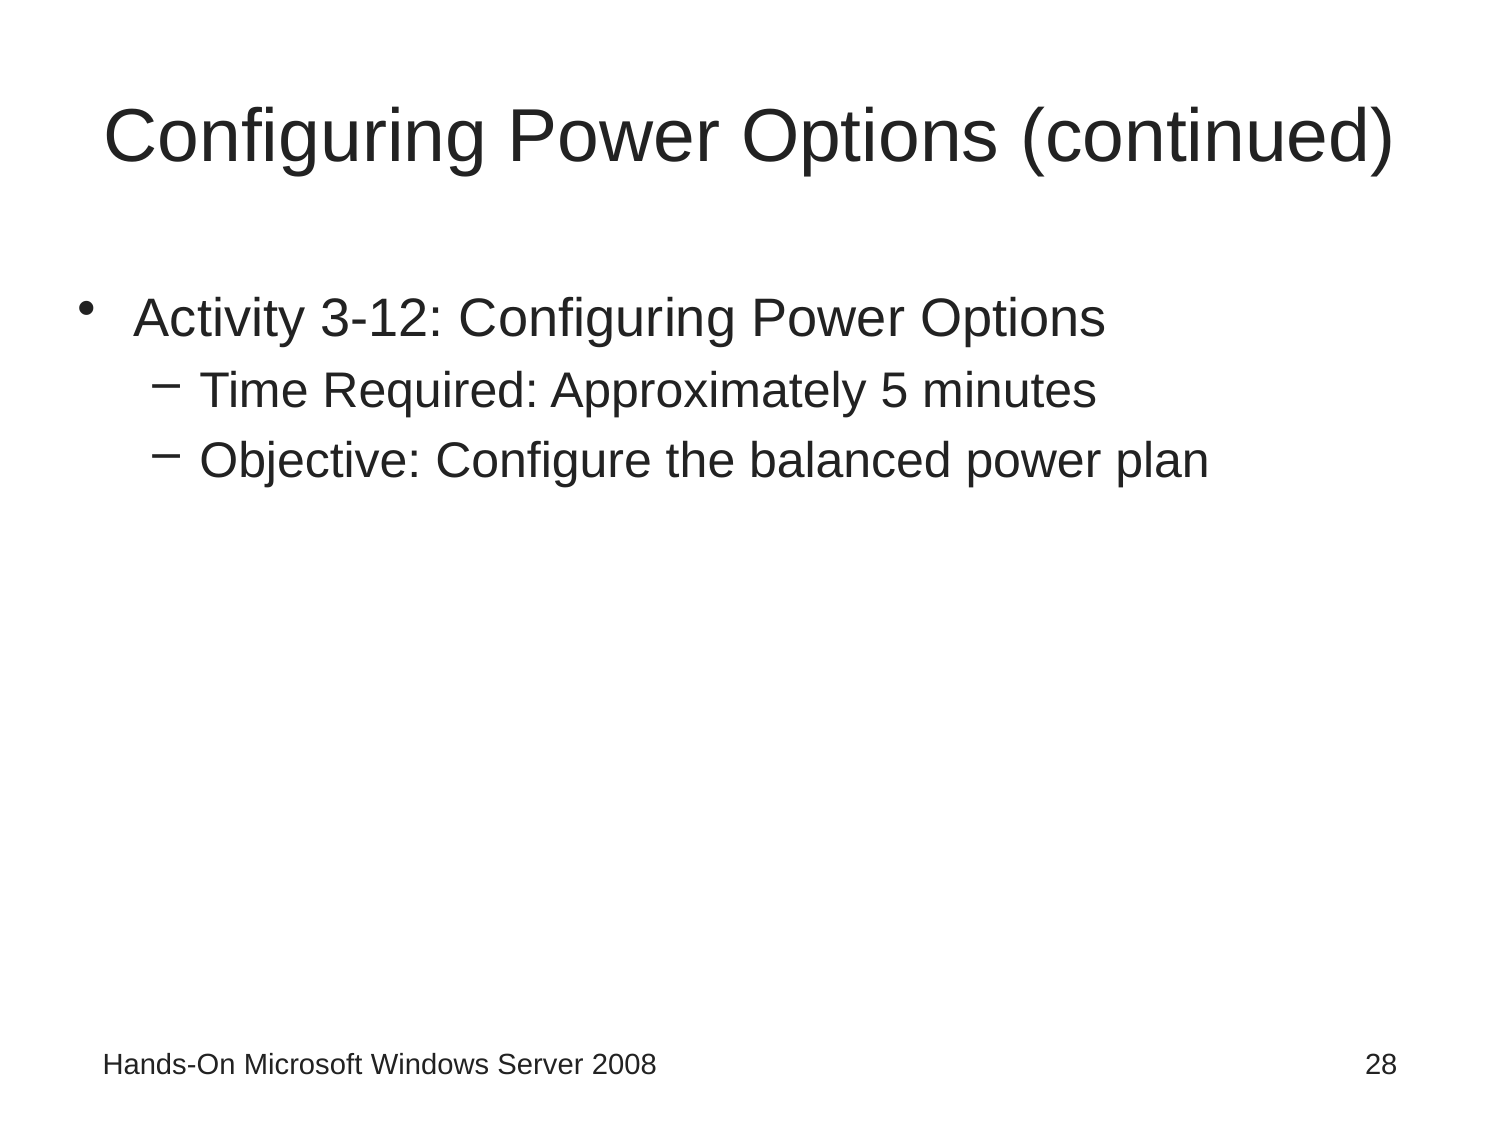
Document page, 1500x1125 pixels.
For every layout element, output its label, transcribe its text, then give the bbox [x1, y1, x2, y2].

list Activity 3-12: Configuring Power Options Time Required: Approximately 5 minutes Objective: Configure the balanced power plan [62, 274, 1426, 1026]
slide_number 28 [1074, 1037, 1413, 1101]
title Configuring Power Options (continued) [87, 37, 1413, 226]
footer Hands-On Microsoft Windows Server 2008 [87, 1037, 1051, 1101]
